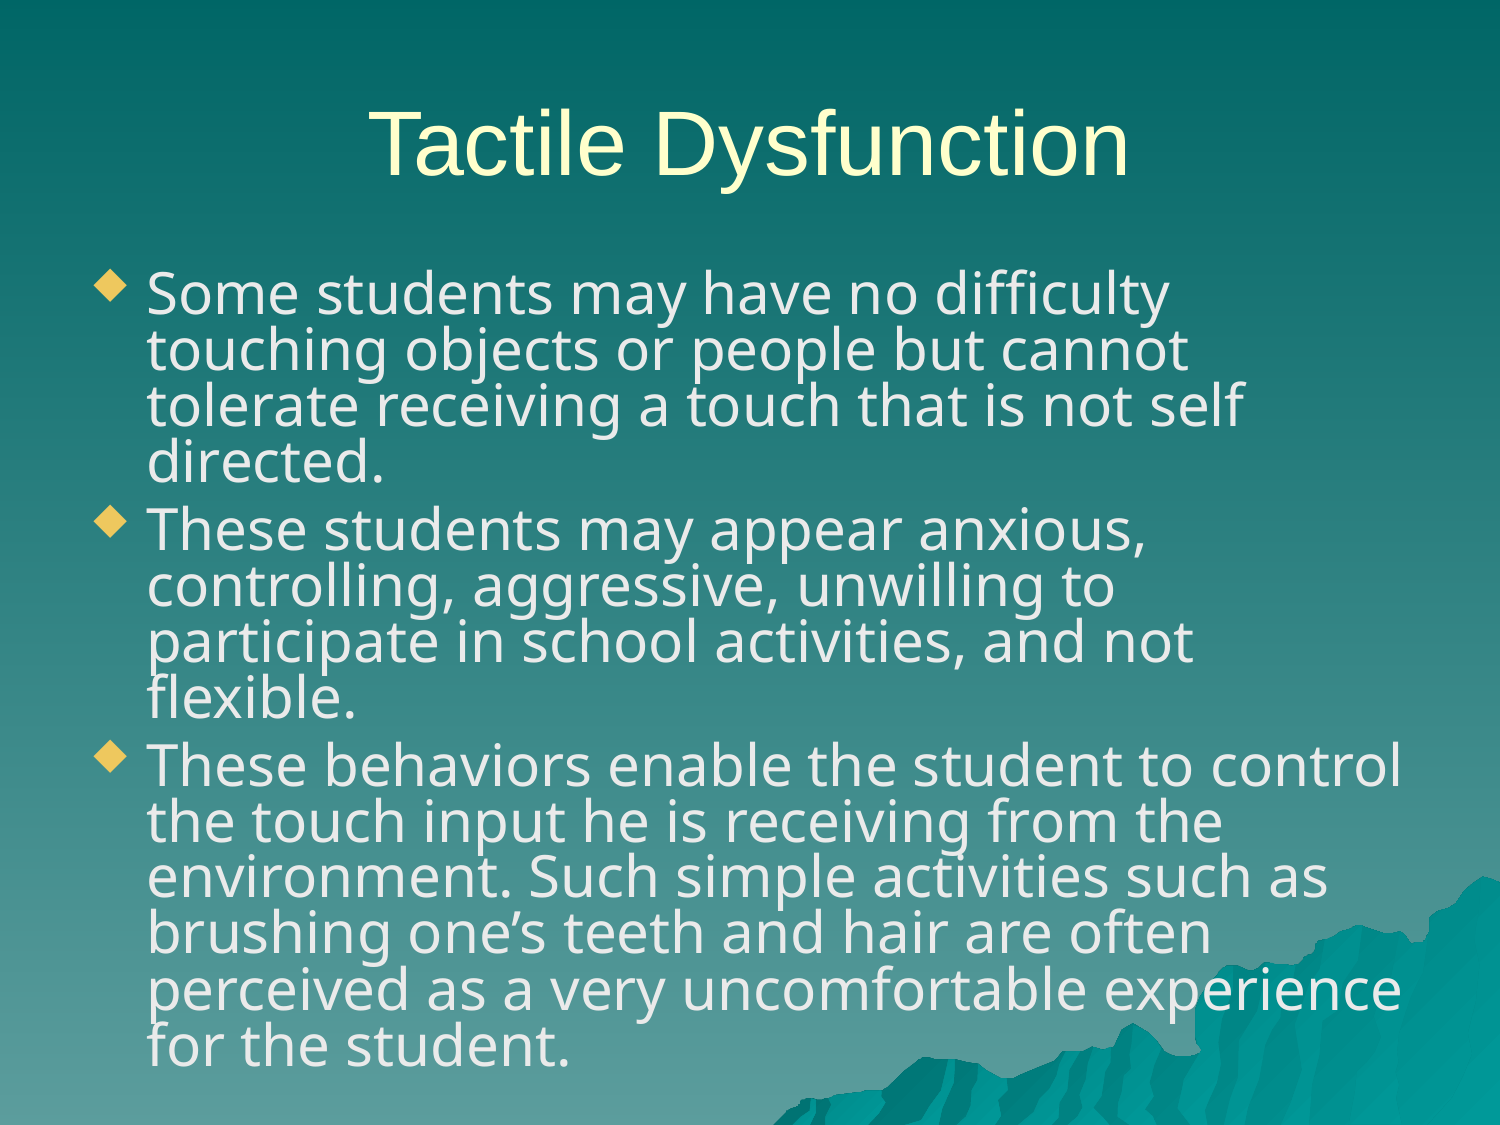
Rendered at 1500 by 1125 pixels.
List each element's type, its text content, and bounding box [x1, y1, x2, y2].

title Tactile Dysfunction [74, 45, 1426, 233]
list Some students may have no difficulty touching objects or people but cannot tolerate receiving a touch that is not self directed. These students may appear anxious, controlling, aggressive, unwilling to participate in school activities, and not flexible. These behaviors enable the student to control the touch input he is receiving from the environment. Such simple activities such as brushing one’s teeth and hair are often perceived as a very uncomfortable experience for the student. [74, 262, 1426, 1006]
